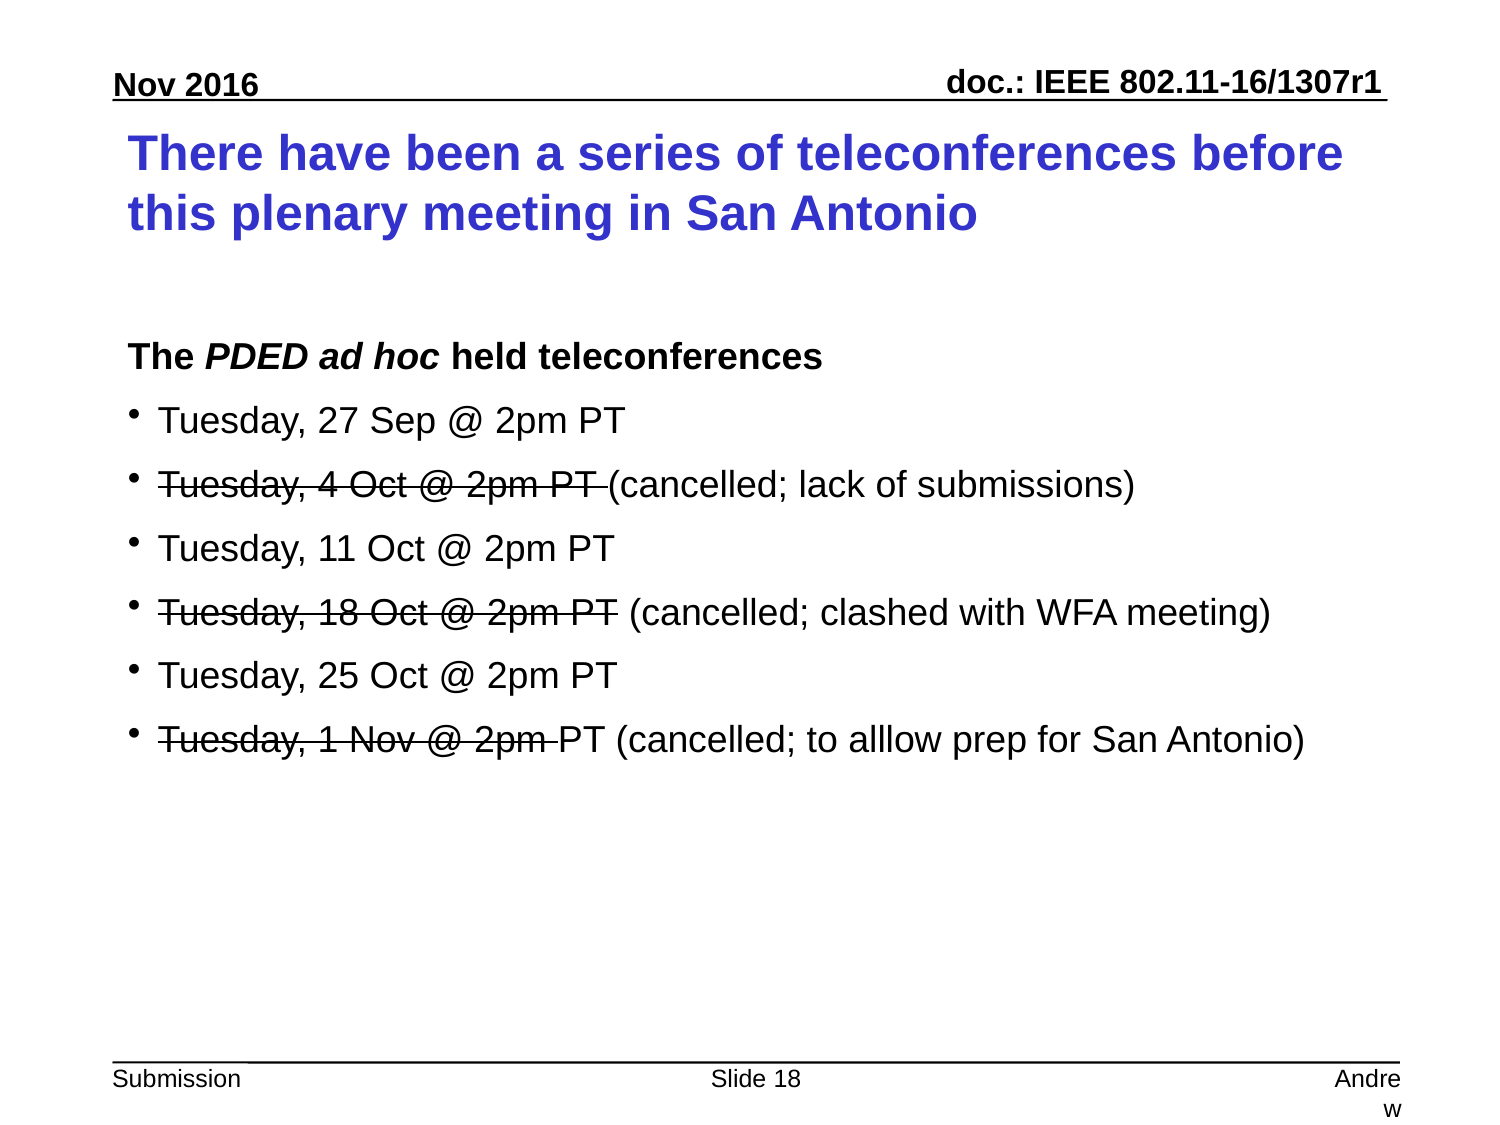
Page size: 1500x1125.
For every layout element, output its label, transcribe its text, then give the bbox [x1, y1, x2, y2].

slide_number Slide 18 [709, 1061, 803, 1093]
footer Andrew Myles, Cisco [1320, 1061, 1402, 1093]
list The PDED ad hoc held teleconferences Tuesday, 27 Sep @ 2pm PT Tuesday, 4 Oct @ 2pm PT (cancelled; lack of submissions) Tuesday, 11 Oct @ 2pm PT Tuesday, 18 Oct @ 2pm PT (cancelled; clashed with WFA meeting) Tuesday, 25 Oct @ 2pm PT Tuesday, 1 Nov @ 2pm PT (cancelled; to alllow prep for San Antonio) [112, 324, 1388, 1000]
title There have been a series of teleconferences before this plenary meeting in San Antonio [112, 112, 1388, 288]
